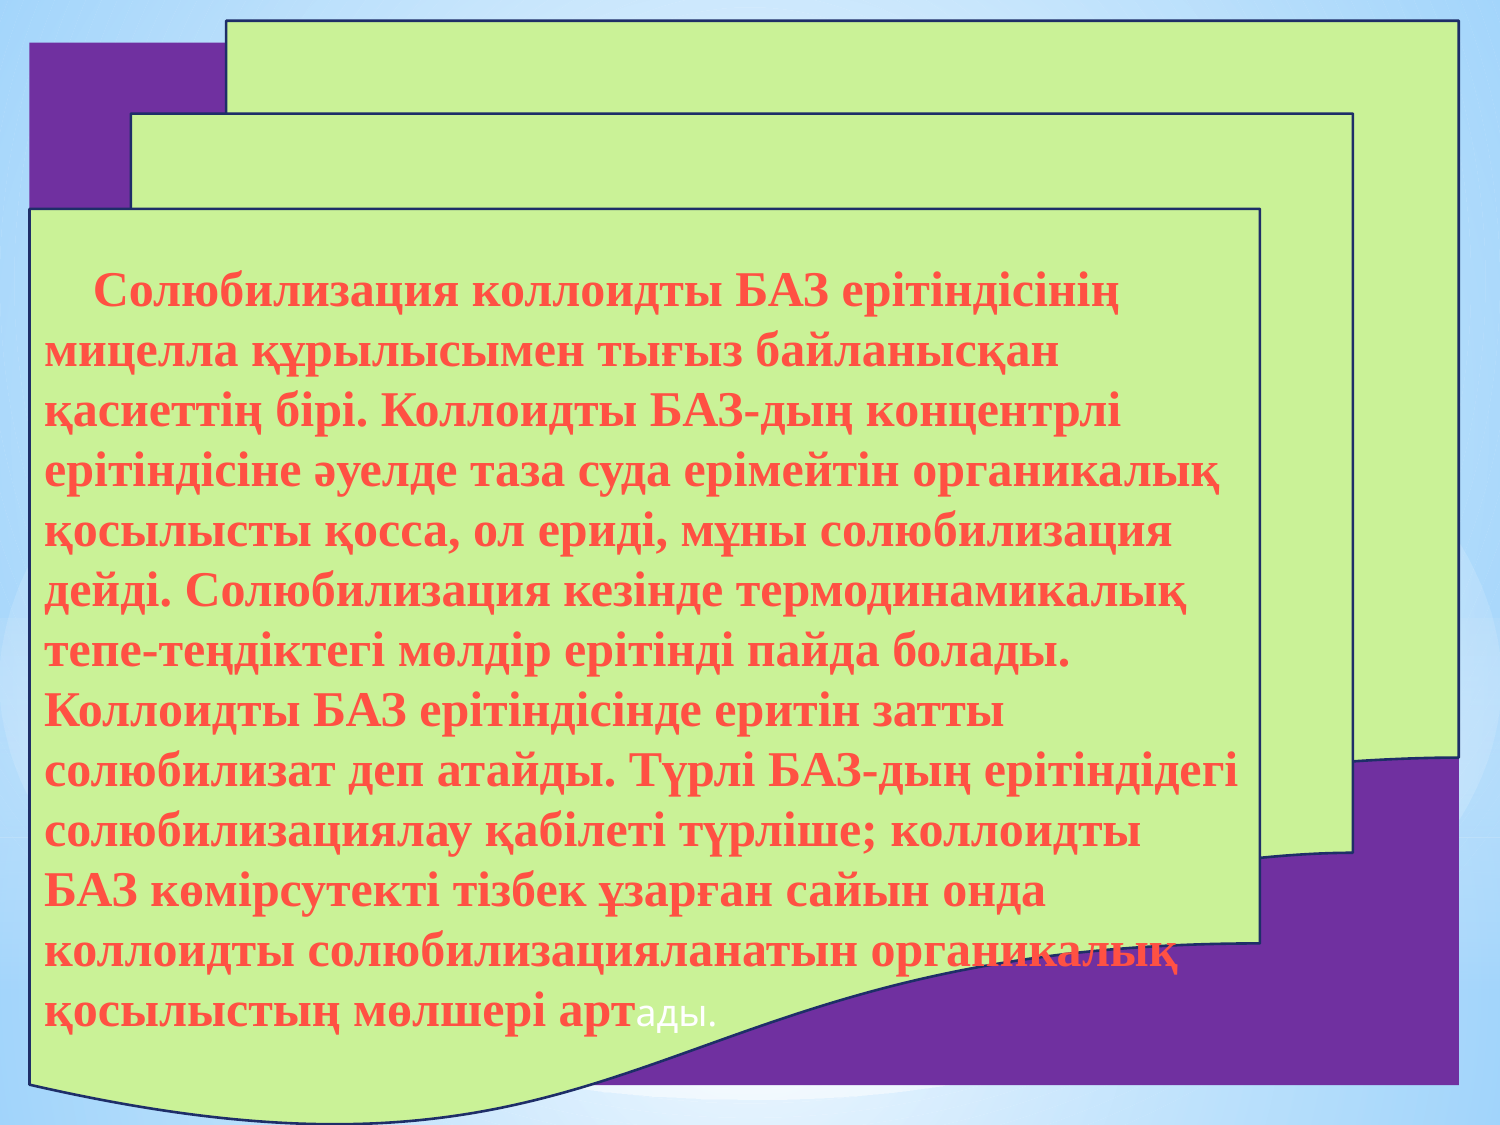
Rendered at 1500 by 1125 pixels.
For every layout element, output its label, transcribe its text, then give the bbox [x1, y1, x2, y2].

text_box Солюбилизация коллоидты БАЗ ерітіндісінің мицелла құрылысымен тығыз байланысқан қасиеттің бірі. Коллоидты БАЗ-дың концентрлі ерітіндісіне әуелде таза суда ерімейтін органикалық қосылысты қосса, ол ериді, мұны солюбилизация дейді. Солюбилизация кезінде термодинамикалық тепе-теңдіктегі мөлдір ерітінді пайда болады. Коллоидты БАЗ ерітіндісінде еритін затты солюбилизат деп атайды. Түрлі БАЗ-дың ерітіндідегі солюбилизациялау қабілеті түрліше; коллоидты БАЗ көмірсутекті тізбек ұзарған сайын онда коллоидты солюбилизацияланатын органикалық қосылыстың мөлшері артады. [28, 19, 1461, 1125]
list [595, 759, 1460, 1086]
list [29, 42, 224, 207]
